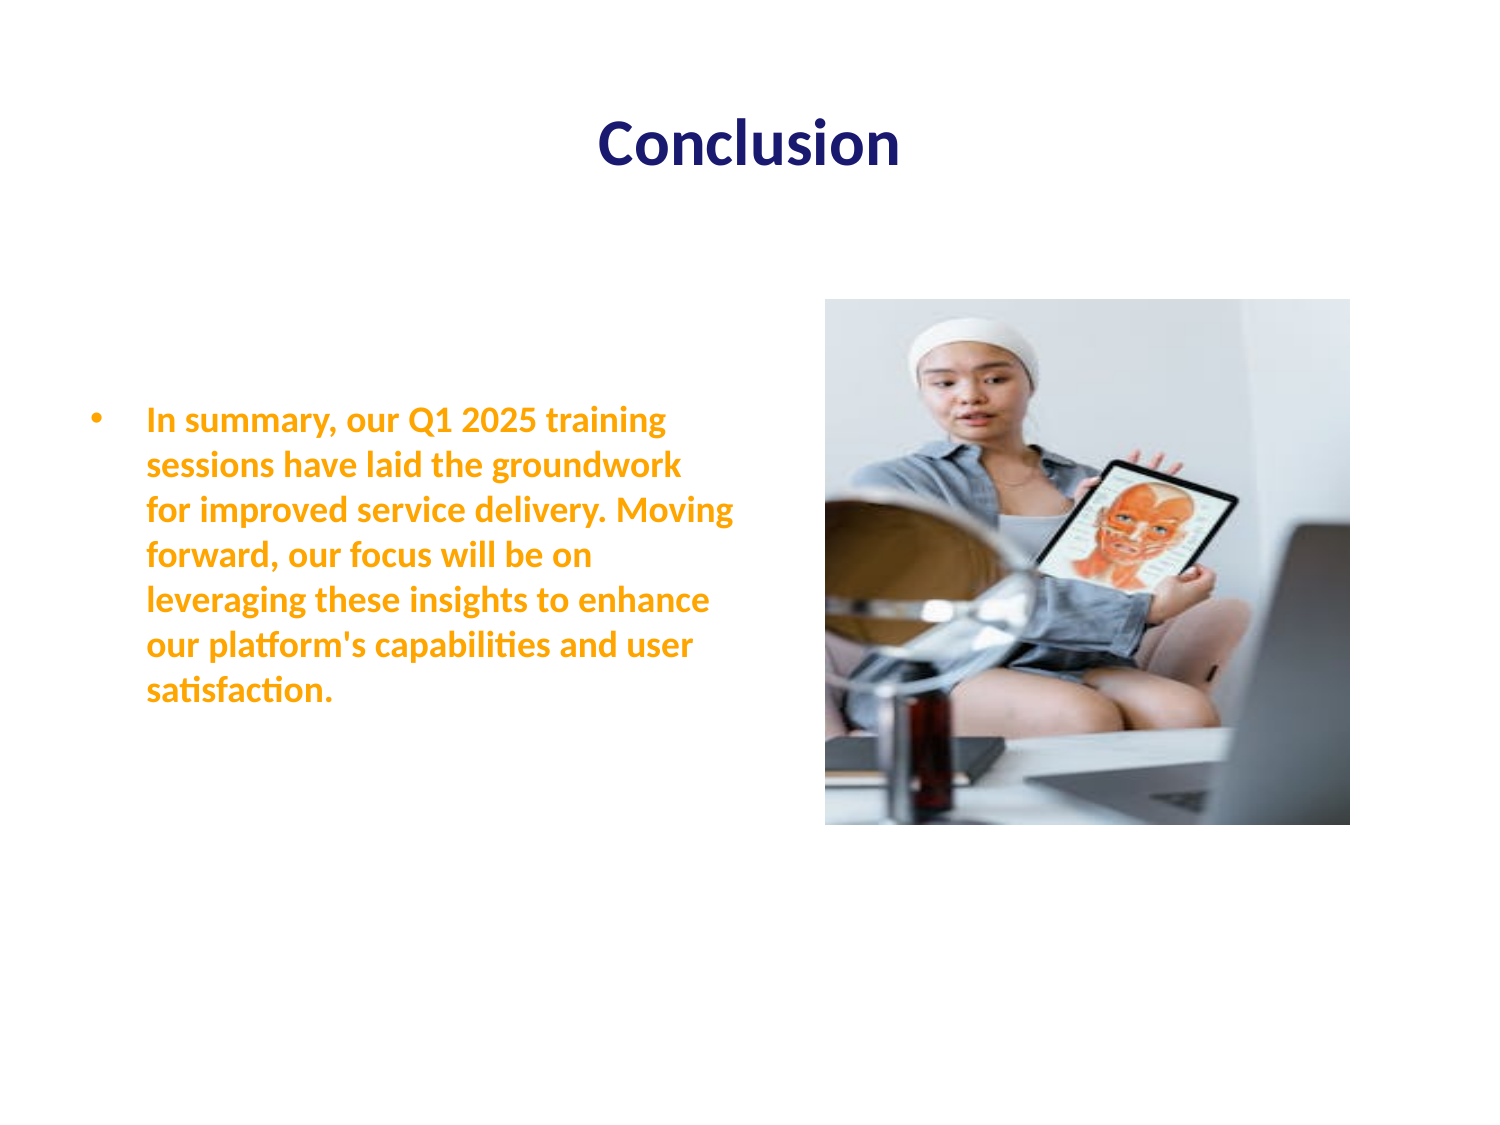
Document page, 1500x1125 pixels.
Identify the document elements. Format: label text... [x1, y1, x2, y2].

list In summary, our Q1 2025 training sessions have laid the groundwork for improved service delivery. Moving forward, our focus will be on leveraging these insights to enhance our platform's capabilities and user satisfaction. [75, 299, 750, 900]
picture [824, 299, 1351, 826]
title Conclusion [75, 45, 1425, 233]
